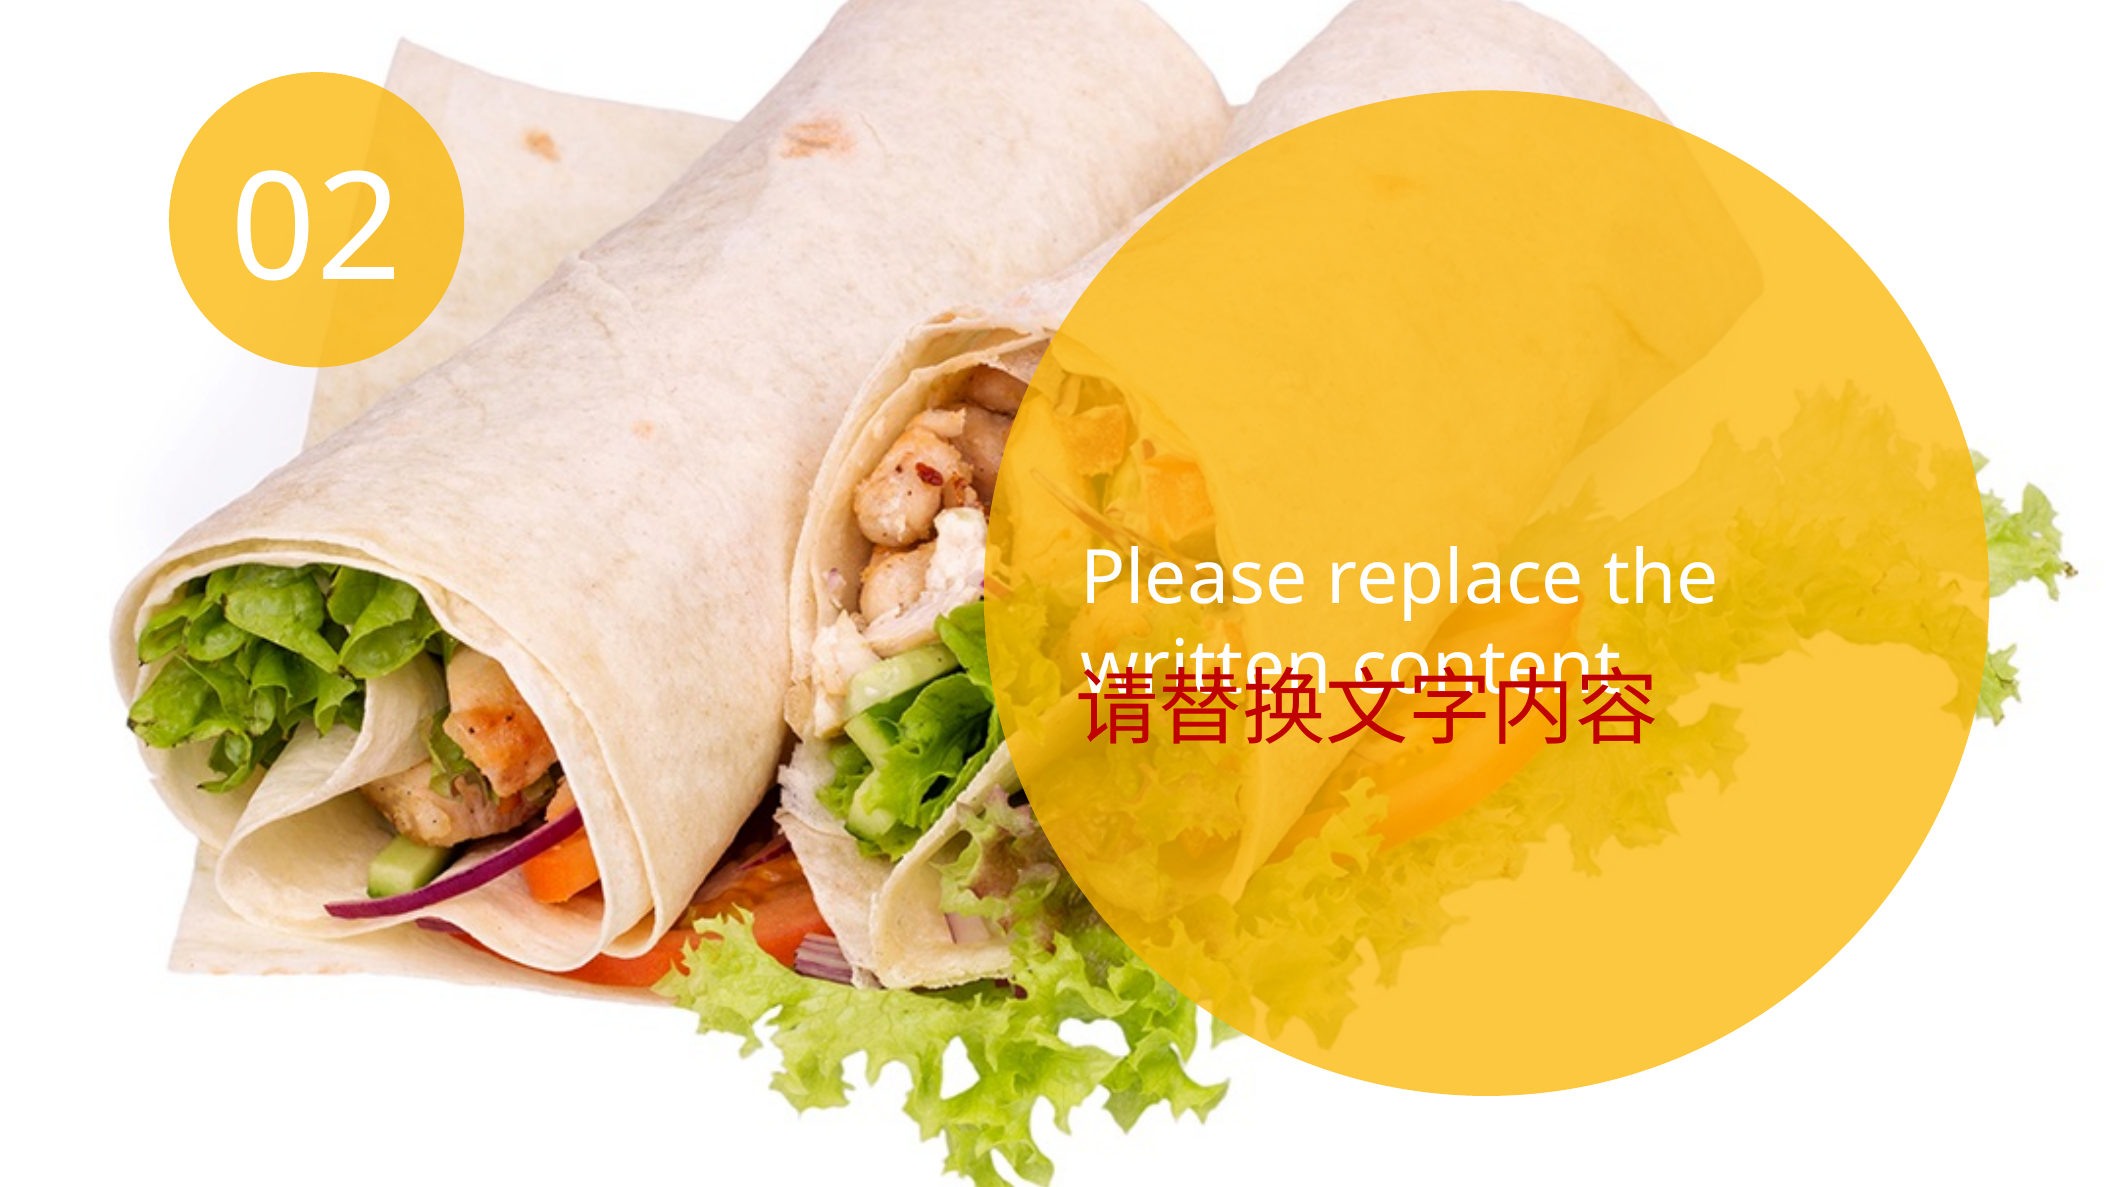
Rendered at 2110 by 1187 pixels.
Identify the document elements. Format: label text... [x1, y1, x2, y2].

text_box 02 [167, 71, 466, 369]
text_box [982, 89, 1991, 1097]
text_box 请替换文字内容 [1033, 627, 1673, 762]
text_box [0, 0, 2110, 1187]
text_box Please replace the written content [1065, 521, 1973, 716]
